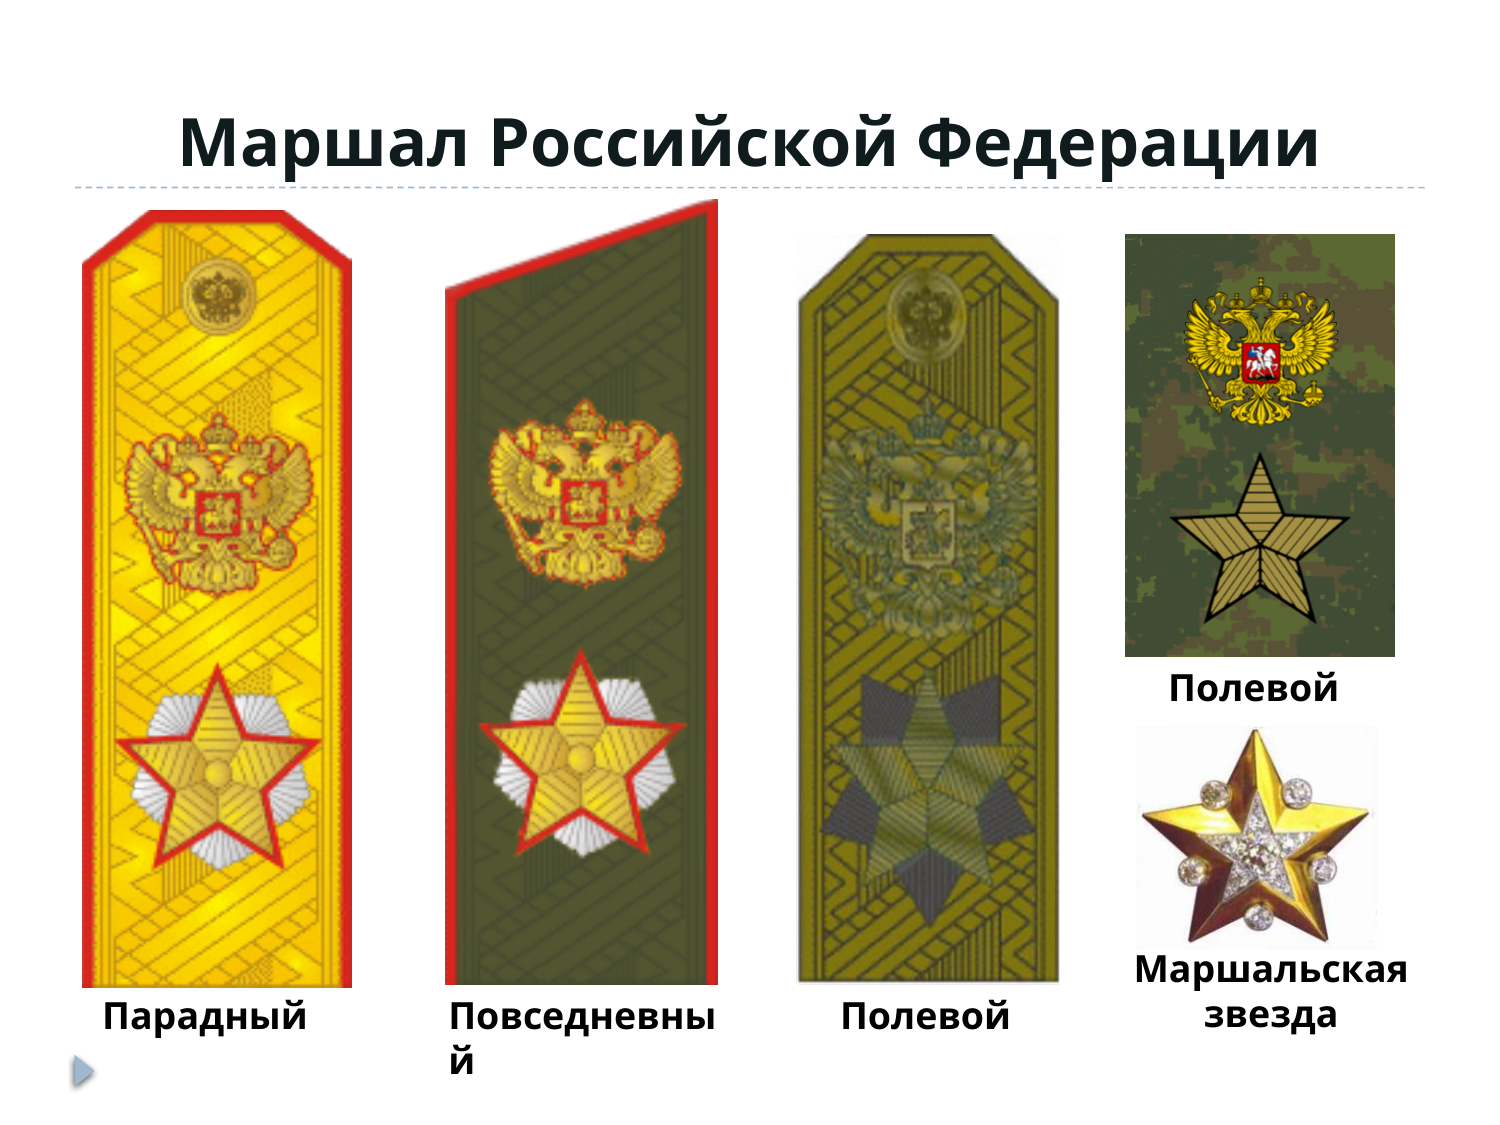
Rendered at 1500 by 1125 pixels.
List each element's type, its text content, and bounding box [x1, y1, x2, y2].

picture [445, 198, 718, 985]
title Маршал Российской Федерации [75, 37, 1425, 188]
picture [1136, 726, 1377, 950]
text_box Полевой [1113, 656, 1395, 716]
text_box Парадный [82, 1000, 329, 1045]
picture [796, 234, 1062, 985]
text_box Маршальская звезда [1101, 937, 1442, 1043]
picture [81, 210, 352, 988]
text_box Полевой [785, 984, 1067, 1045]
picture [1124, 234, 1395, 658]
text_box Повседневный [433, 984, 739, 1090]
